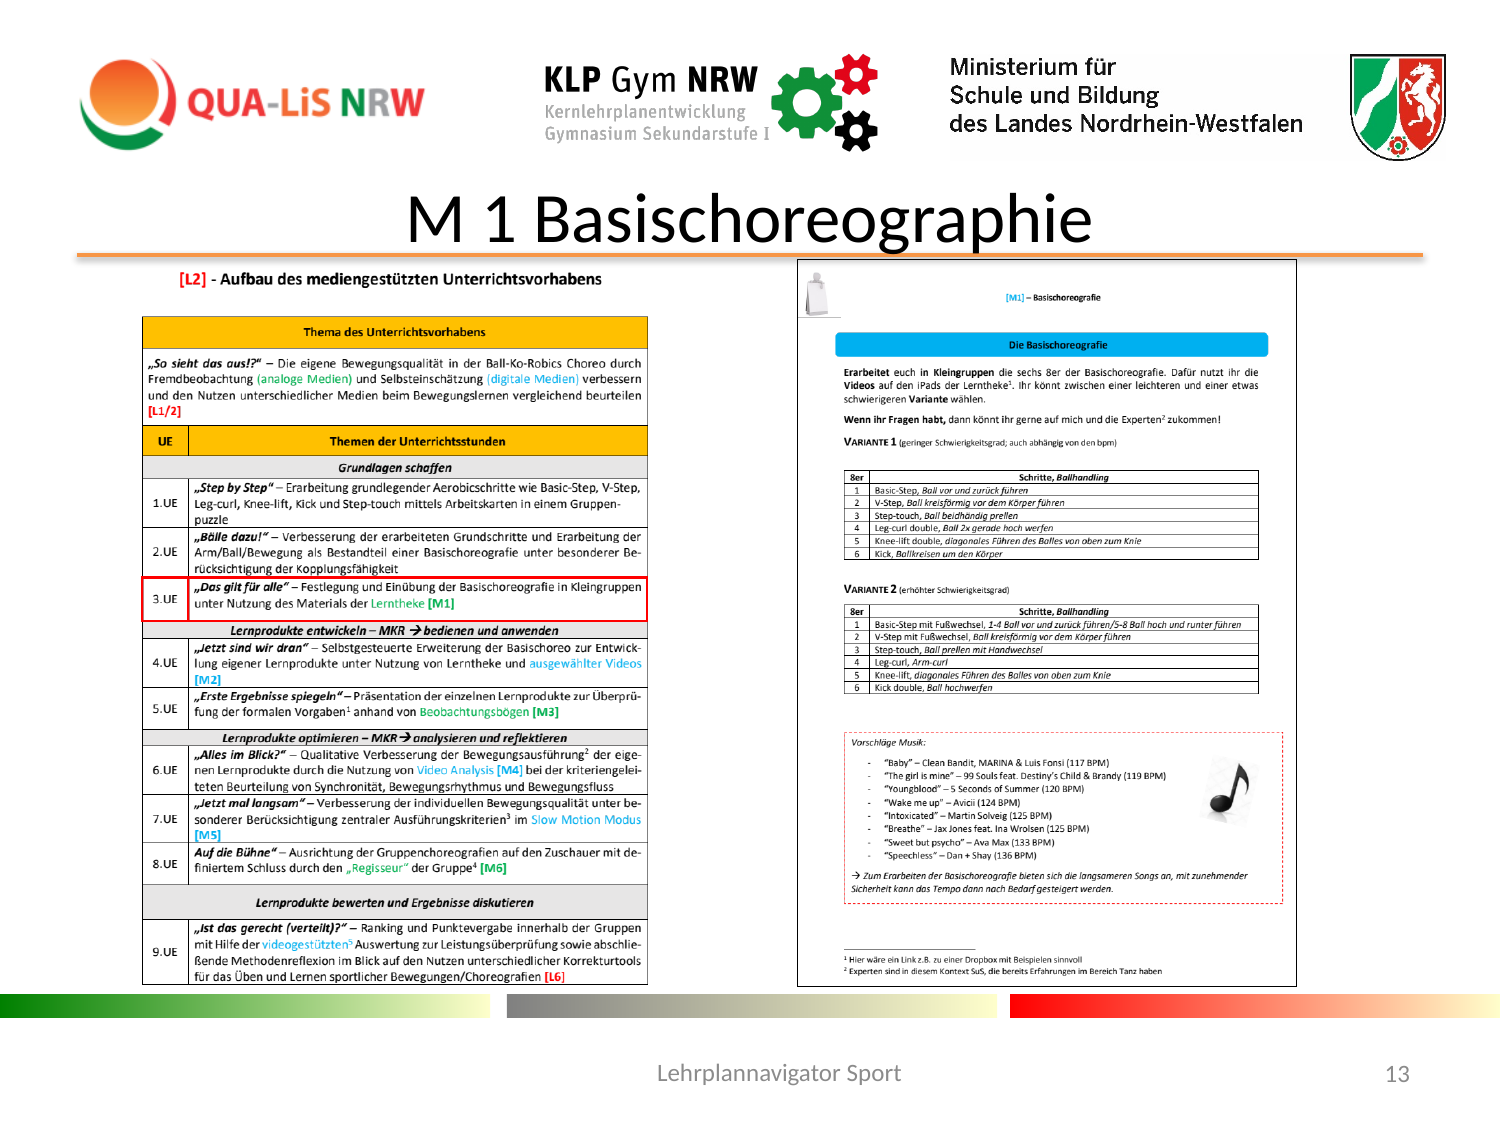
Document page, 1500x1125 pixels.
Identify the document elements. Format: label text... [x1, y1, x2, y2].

title M 1 Basischoreographie [75, 184, 1425, 244]
slide_number 13 [1328, 1042, 1425, 1103]
footer Lehrplannavigator Sport [561, 1017, 999, 1125]
picture [796, 259, 1297, 987]
picture [501, 28, 908, 183]
picture [950, 54, 1446, 161]
picture [135, 267, 656, 991]
picture [77, 52, 431, 154]
